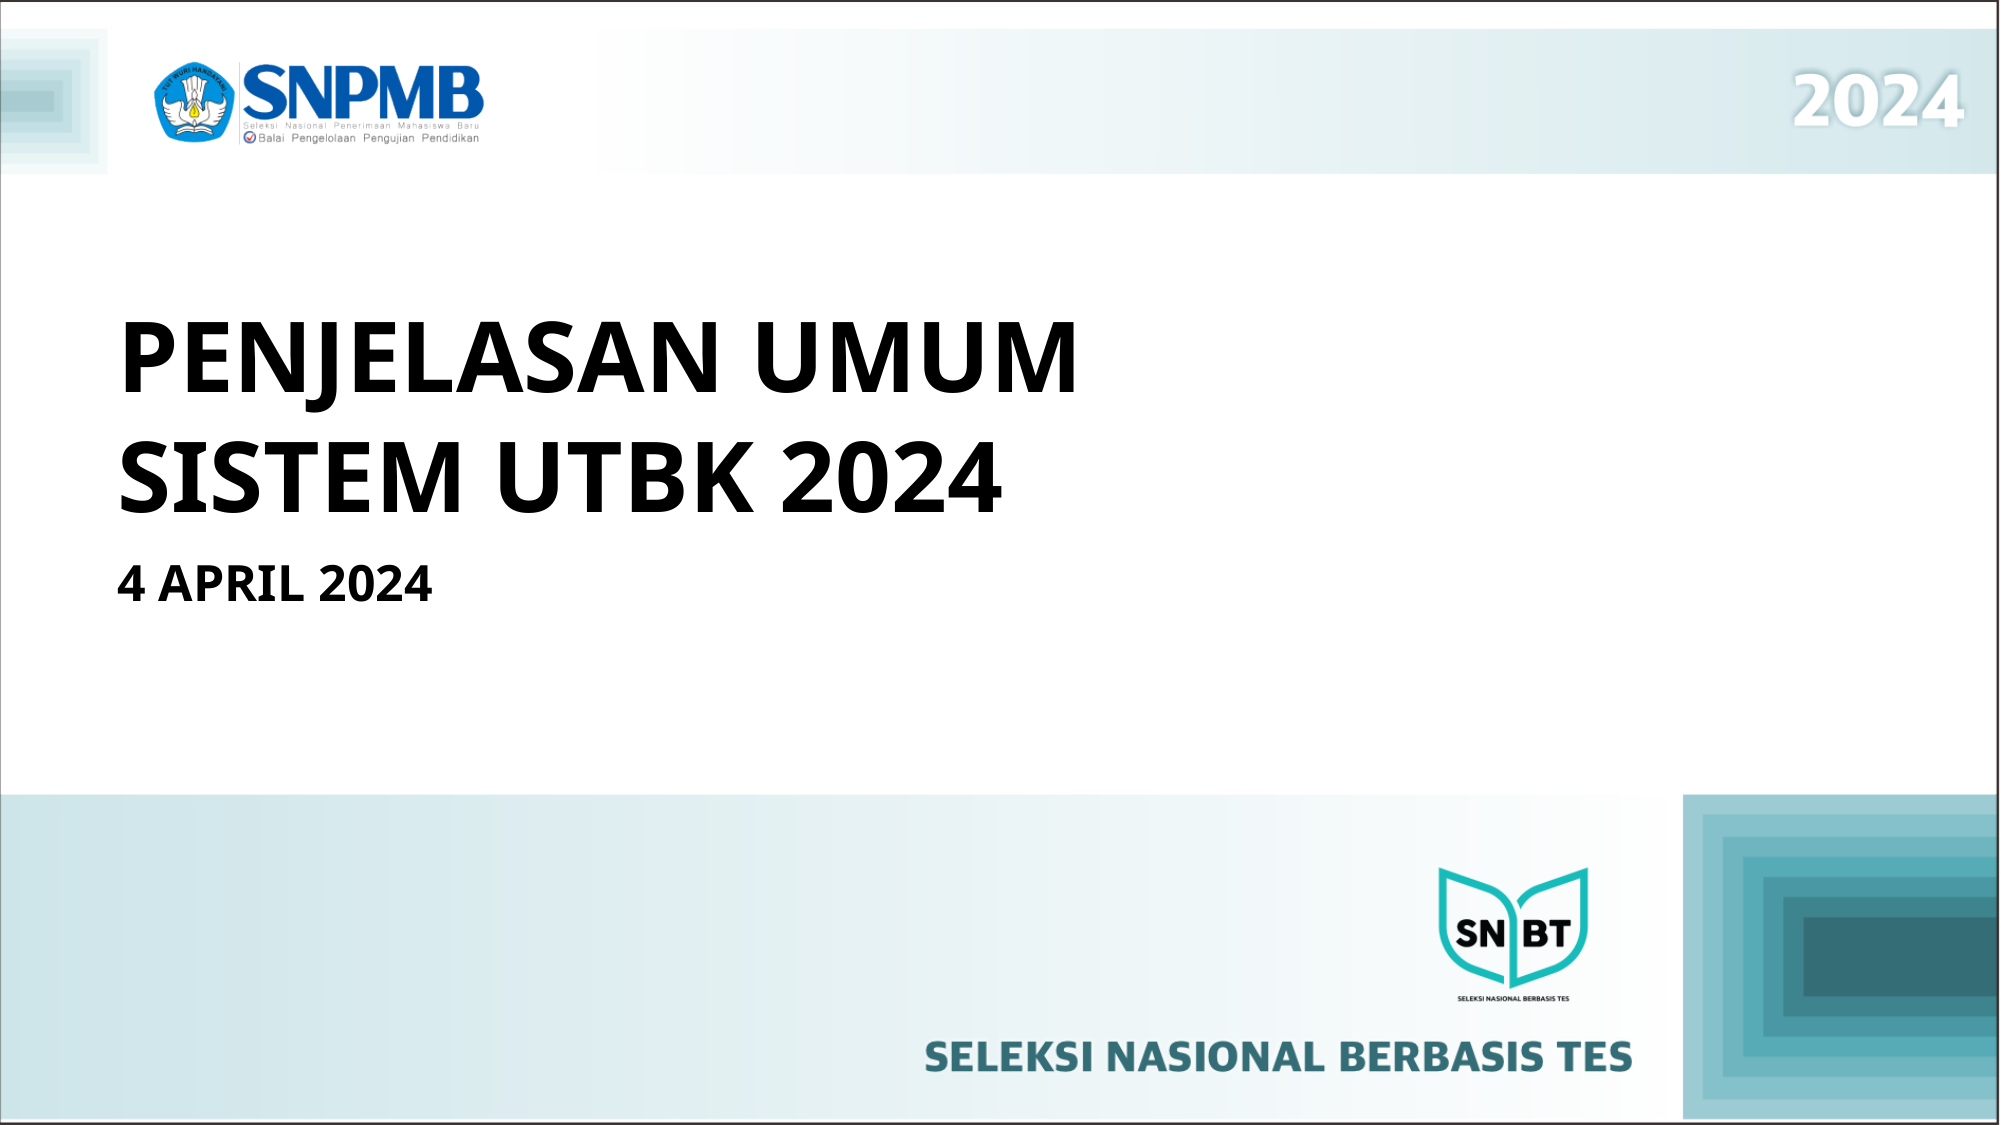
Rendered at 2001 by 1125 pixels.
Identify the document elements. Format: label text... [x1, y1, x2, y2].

subtitle 4 APRIL 2024 [102, 544, 900, 683]
title PENJELASAN UMUM SISTEM UTBK 2024 [102, 273, 1109, 545]
picture [0, 0, 2000, 1125]
